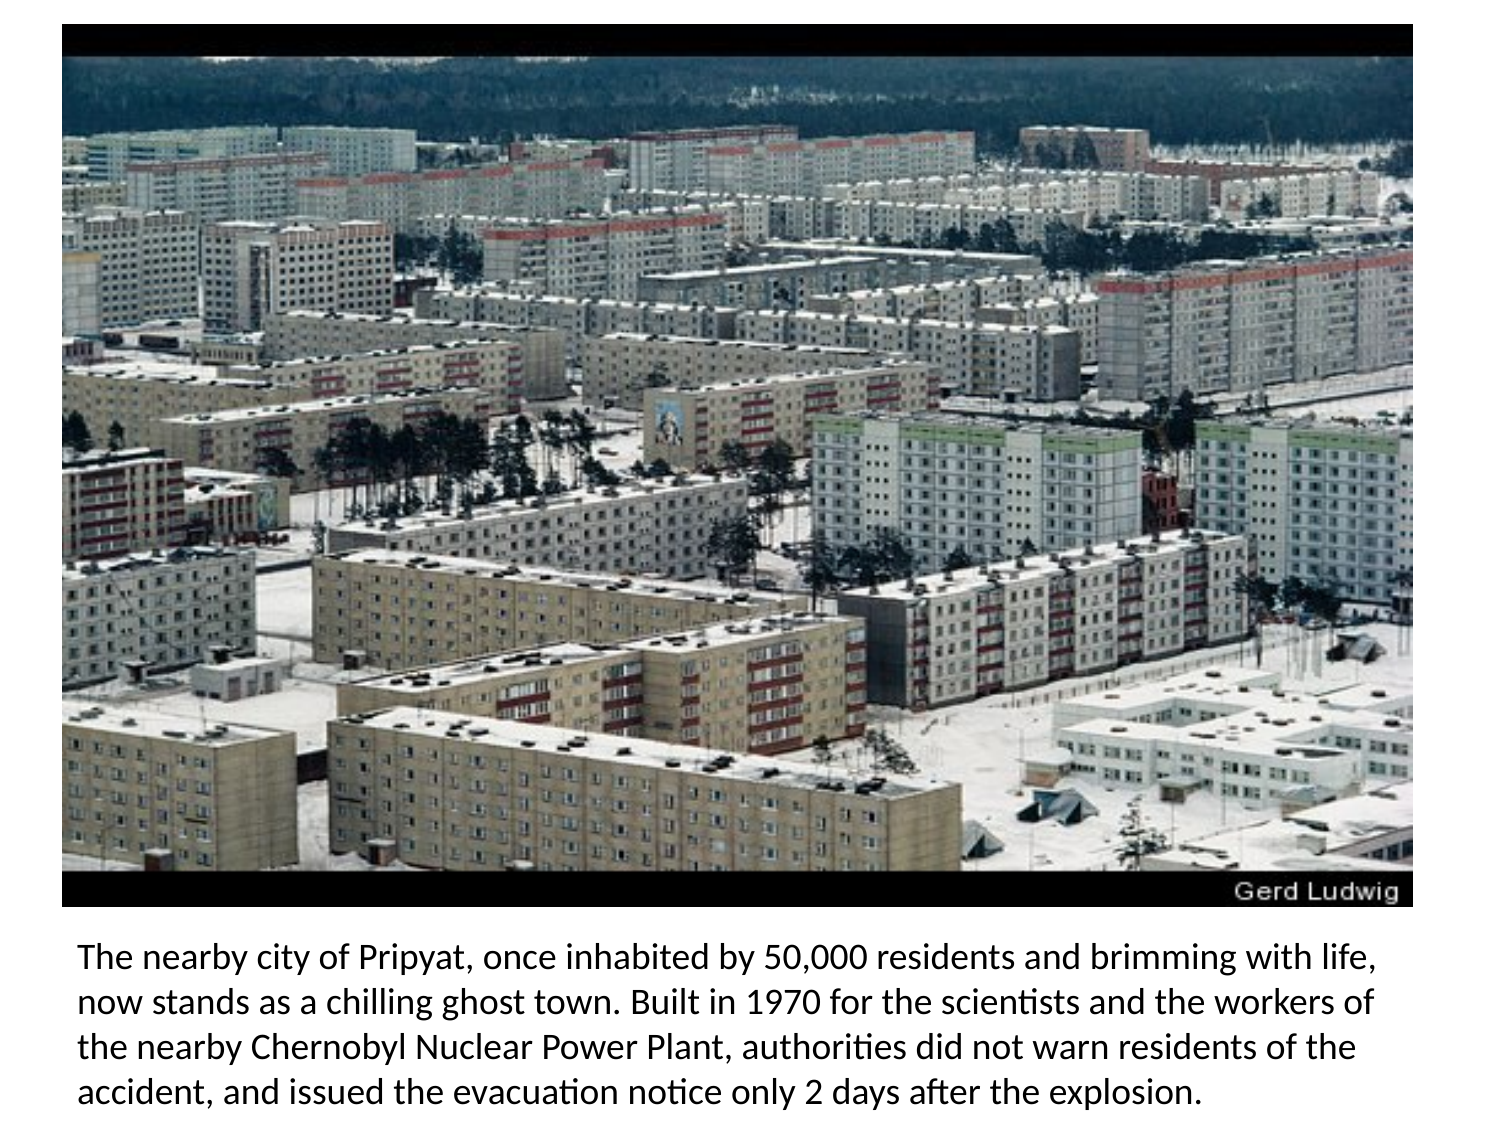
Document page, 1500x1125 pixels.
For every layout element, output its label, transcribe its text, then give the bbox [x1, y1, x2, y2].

text_box The nearby city of Pripyat, once inhabited by 50,000 residents and brimming with life, now stands as a chilling ghost town. Built in 1970 for the scientists and the workers of the nearby Chernobyl Nuclear Power Plant, authorities did not warn residents of the accident, and issued the evacuation notice only 2 days after the explosion. [62, 924, 1425, 1120]
picture [62, 24, 1413, 907]
